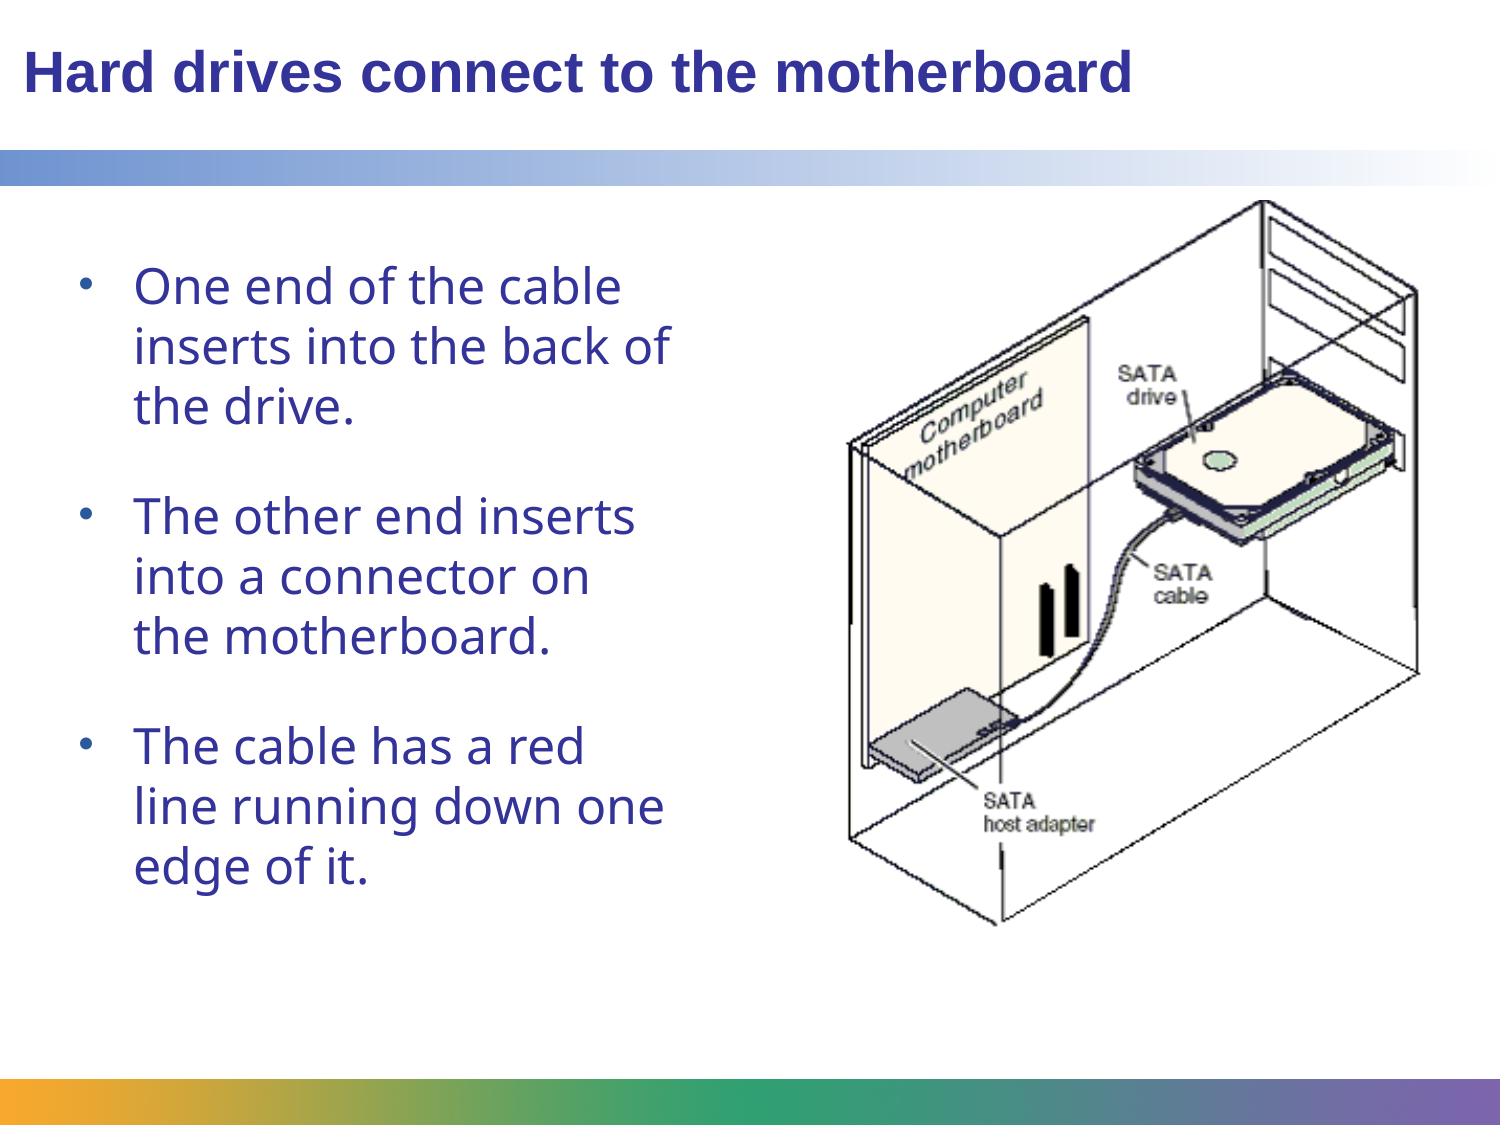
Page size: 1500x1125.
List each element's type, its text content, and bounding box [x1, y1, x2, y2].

picture [0, 1079, 1500, 1125]
picture [828, 199, 1449, 935]
list One end of the cable inserts into the back of the drive. The other end inserts into a connector on the motherboard. The cable has a red line running down one edge of it. [62, 246, 694, 611]
title Hard drives connect to the motherboard [8, 0, 1422, 138]
